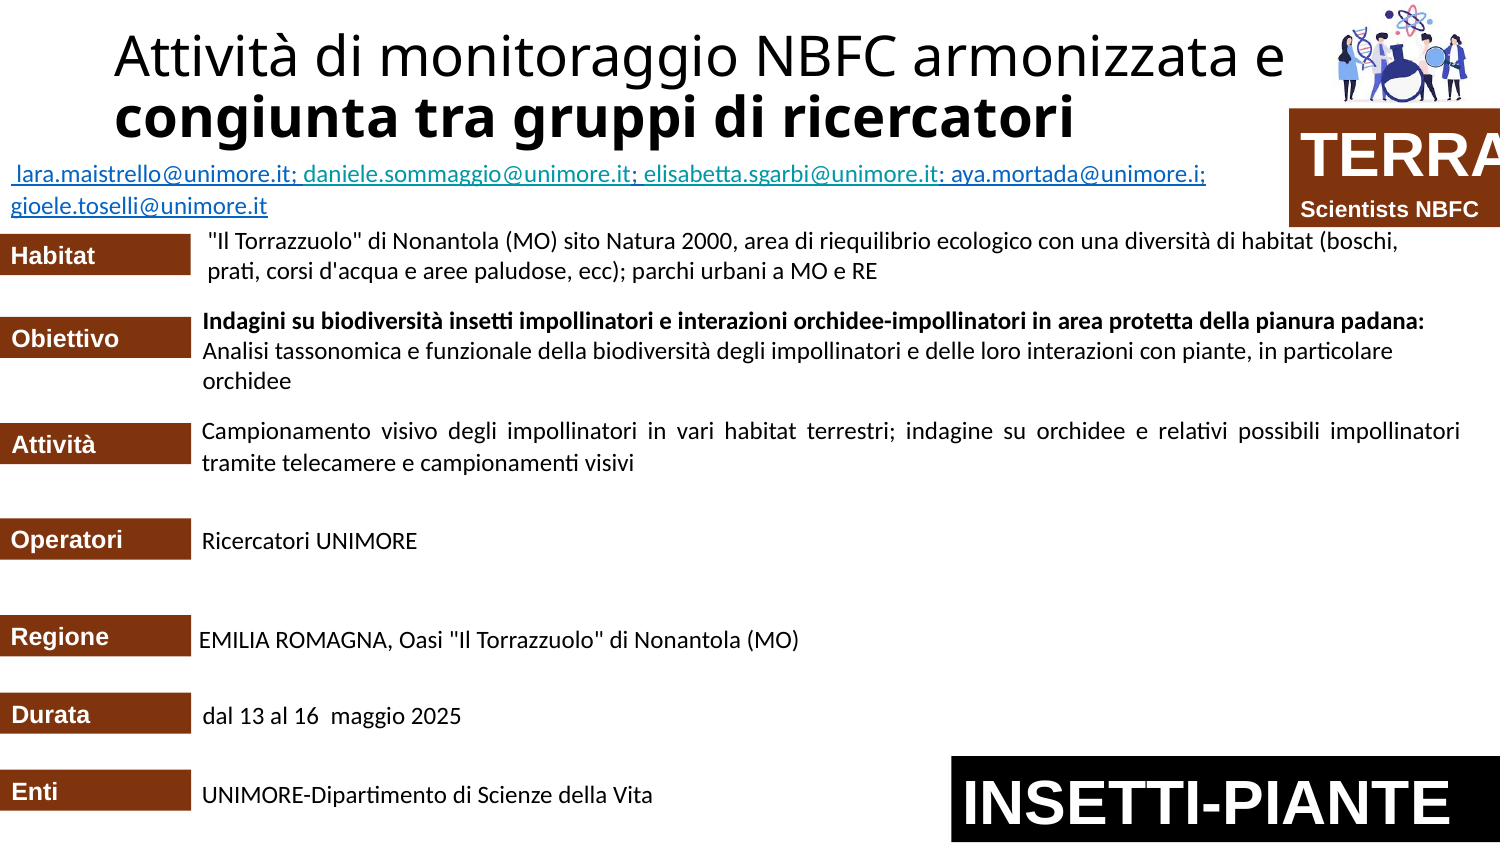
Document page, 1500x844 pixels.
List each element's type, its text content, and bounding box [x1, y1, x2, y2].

text_box Obiettivo [0, 316, 191, 358]
text_box lara.maistrello@unimore.it; daniele.sommaggio@unimore.it; elisabetta.sgarbi@unimore.it: aya.mortada@unimore.i; gioele.toselli@unimore.it [0, 149, 1252, 226]
text_box [191, 226, 196, 261]
text_box Indagini su biodiversità insetti impollinatori e interazioni orchidee-impollinatori in area protetta della pianura padana: Analisi tassonomica e funzionale della biodiversità degli impollinatori e delle loro interazioni con piante, in particolare orchidee [191, 298, 1444, 400]
text_box Campionamento visivo degli impollinatori in vari habitat terrestri; indagine su orchidee e relativi possibili impollinatori tramite telecamere e campionamenti visivi [190, 406, 1475, 482]
text_box Regione [0, 615, 192, 657]
text_box Attività [0, 423, 190, 465]
text_box Operatori [0, 518, 190, 560]
picture [1322, 0, 1485, 117]
text_box dal 13 al 16 maggio 2025 [191, 694, 1475, 736]
text_box Attività di monitoraggio NBFC armonizzata e congiunta tra gruppi di ricercatori [103, 7, 1307, 171]
text_box INSETTI-PIANTE [951, 756, 1500, 843]
text_box UNIMORE-Dipartimento di Scienze della Vita [190, 772, 951, 814]
text_box EMILIA ROMAGNA, Oasi "Il Torrazzuolo" di Nonantola (MO) [187, 617, 1471, 659]
text_box Durata [0, 692, 192, 734]
text_box TERRA [1289, 108, 1500, 188]
text_box Enti [0, 769, 192, 811]
text_box Ricercatori UNIMORE [190, 516, 1444, 560]
text_box Habitat [0, 233, 191, 276]
text_box "Il Torrazzuolo" di Nonantola (MO) sito Natura 2000, area di riequilibrio ecologico con una diversità di habitat (boschi, prati, corsi d'acqua e aree paludose, ecc); parchi urbani a MO e RE [196, 219, 1470, 291]
text_box Scientists NBFC [1289, 188, 1500, 228]
